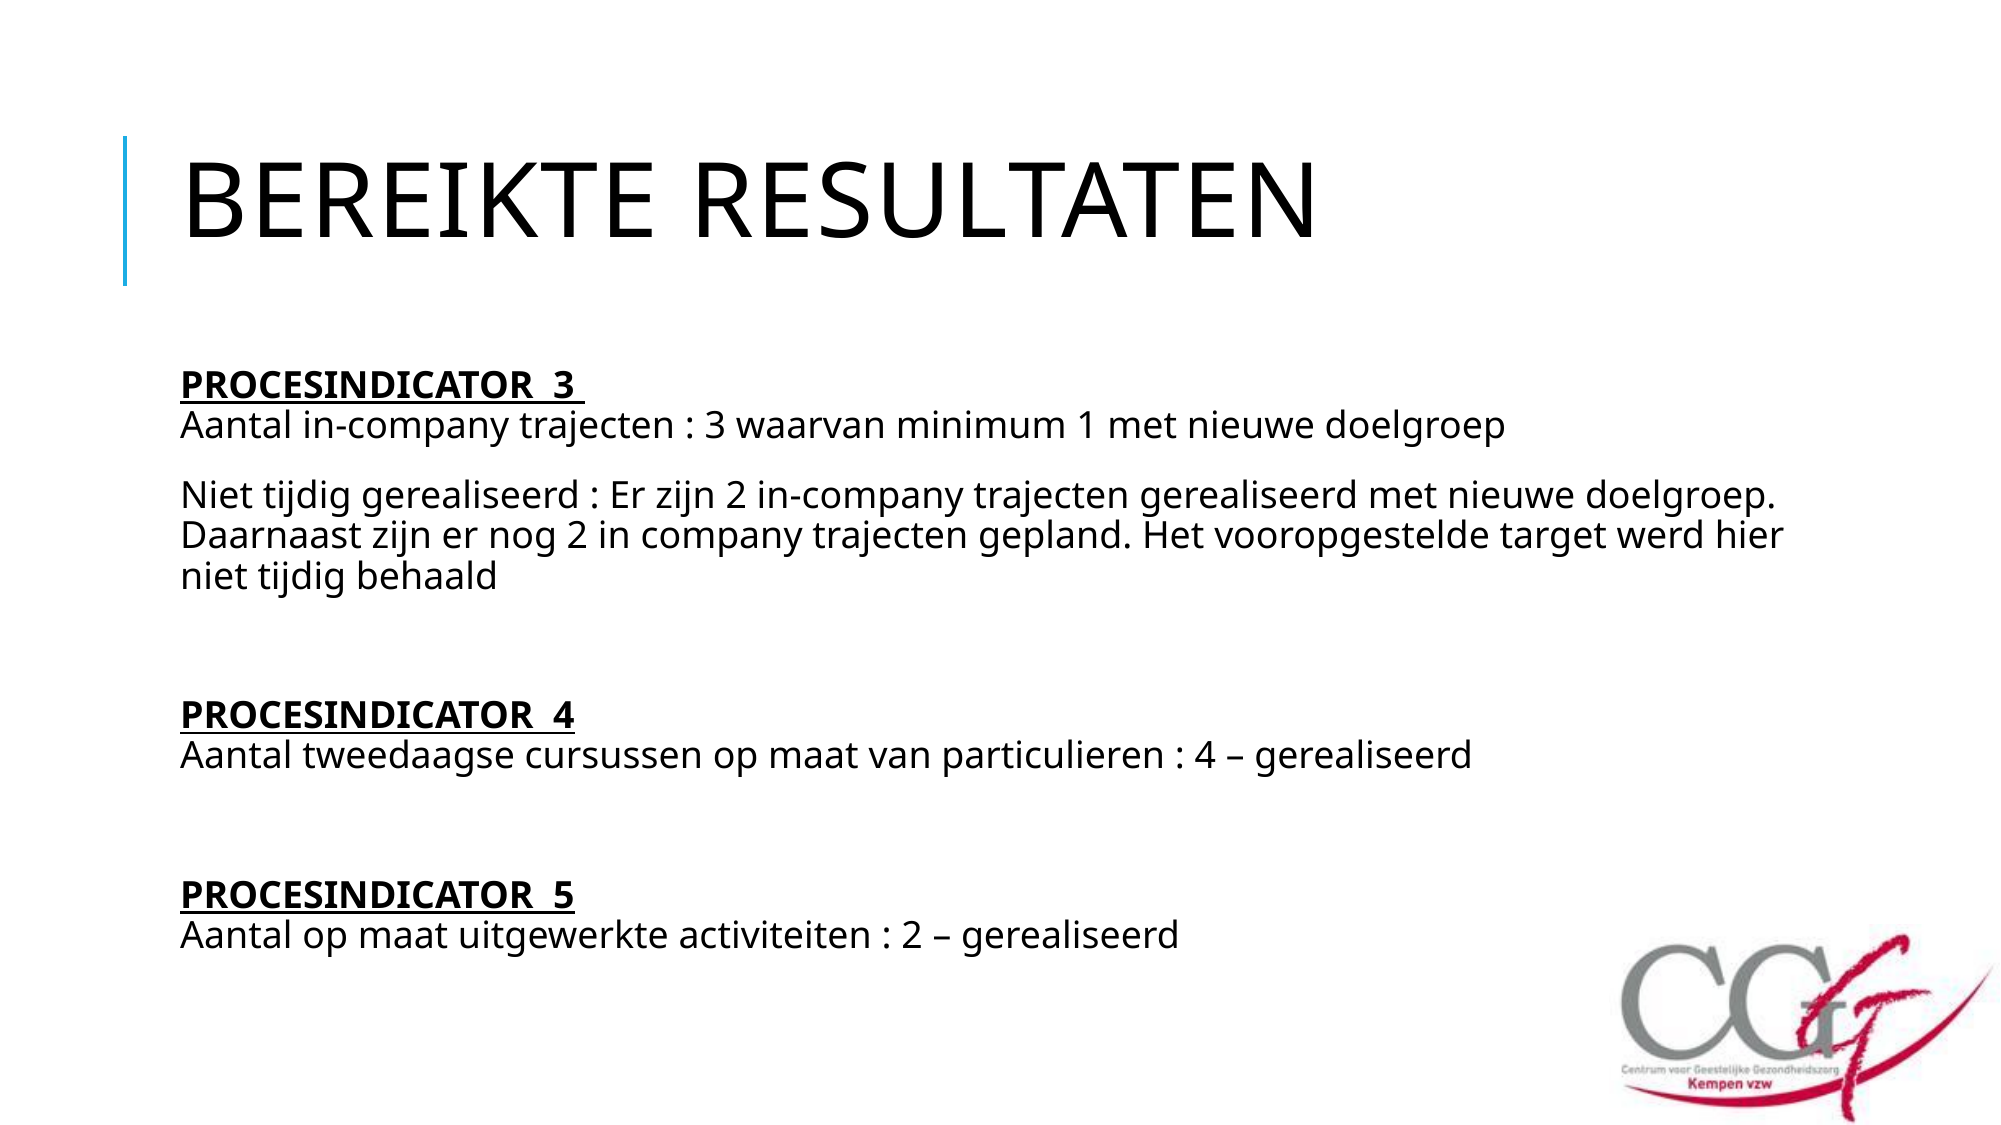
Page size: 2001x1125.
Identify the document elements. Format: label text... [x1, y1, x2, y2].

picture [1609, 924, 2000, 1125]
title Bereikte resultaten [165, 84, 1761, 331]
list PROCESINDICATOR 3 Aantal in-company trajecten : 3 waarvan minimum 1 met nieuwe doelgroep Niet tijdig gerealiseerd : Er zijn 2 in-company trajecten gerealiseerd met nieuwe doelgroep. Daarnaast zijn er nog 2 in company trajecten gepland. Het vooropgestelde target werd hier niet tijdig behaald PROCESINDICATOR 4 Aantal tweedaagse cursussen op maat van particulieren : 4 – gerealiseerd PROCESINDICATOR 5 Aantal op maat uitgewerkte activiteiten : 2 – gerealiseerd [157, 358, 1798, 1005]
